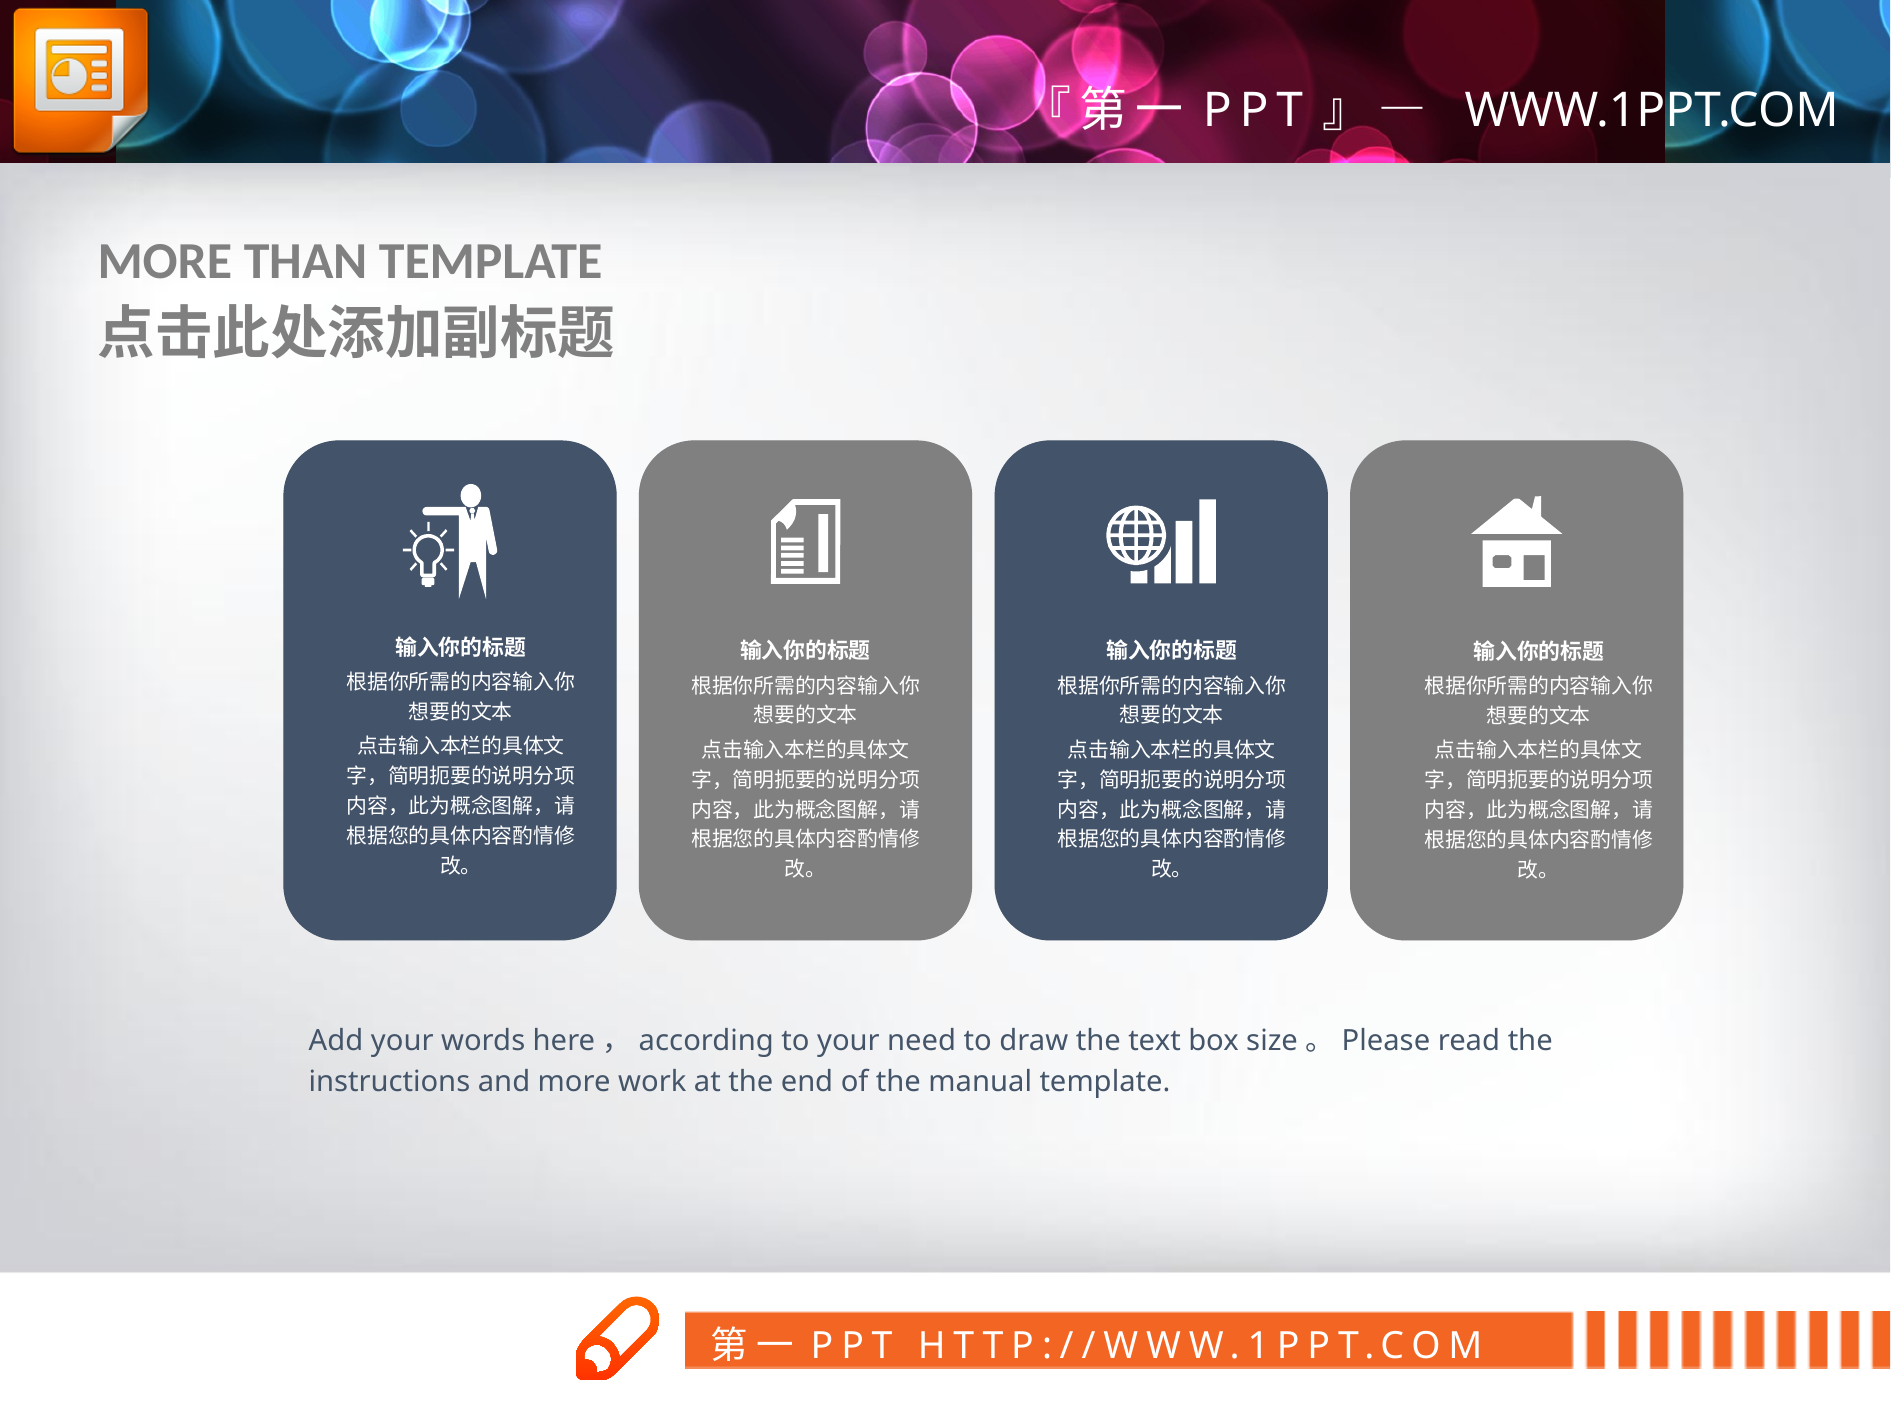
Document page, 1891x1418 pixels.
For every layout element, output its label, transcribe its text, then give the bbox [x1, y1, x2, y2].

picture [685, 1311, 1891, 1369]
text_box [422, 483, 498, 600]
text_box [1130, 569, 1148, 584]
text_box [1106, 505, 1167, 566]
text_box [770, 499, 841, 584]
text_box [638, 440, 973, 941]
picture [0, 0, 1891, 1275]
text_box MORE THAN TEMPLATE 点击此处添加副标题 [82, 213, 744, 373]
text_box [402, 529, 455, 587]
text_box 输入你的标题 根据你所需的内容输入你想要的文本 点击输入本栏的具体文字，简明扼要的说明分项内容，此为概念图解，请根据您的具体内容酌情修改。 [322, 616, 600, 890]
text_box [283, 440, 617, 941]
text_box 输入你的标题 根据你所需的内容输入你想要的文本 点击输入本栏的具体文字，简明扼要的说明分项内容，此为概念图解，请根据您的具体内容酌情修改。 [1400, 620, 1678, 894]
text_box Add your words here，according to your need to draw the text box size。Please read the instructions and more work at the end of the manual template. [308, 1013, 1678, 1098]
text_box 输入你的标题 根据你所需的内容输入你想要的文本 点击输入本栏的具体文字，简明扼要的说明分项内容，此为概念图解，请根据您的具体内容酌情修改。 [667, 619, 944, 893]
text_box [1471, 496, 1563, 534]
text_box [1482, 540, 1551, 587]
text_box [1199, 499, 1216, 584]
text_box 输入你的标题 根据你所需的内容输入你想要的文本 点击输入本栏的具体文字，简明扼要的说明分项内容，此为概念图解，请根据您的具体内容酌情修改。 [1033, 619, 1311, 893]
text_box [1175, 520, 1193, 584]
text_box [994, 440, 1328, 941]
text_box [1350, 440, 1684, 941]
text_box [1154, 546, 1171, 584]
